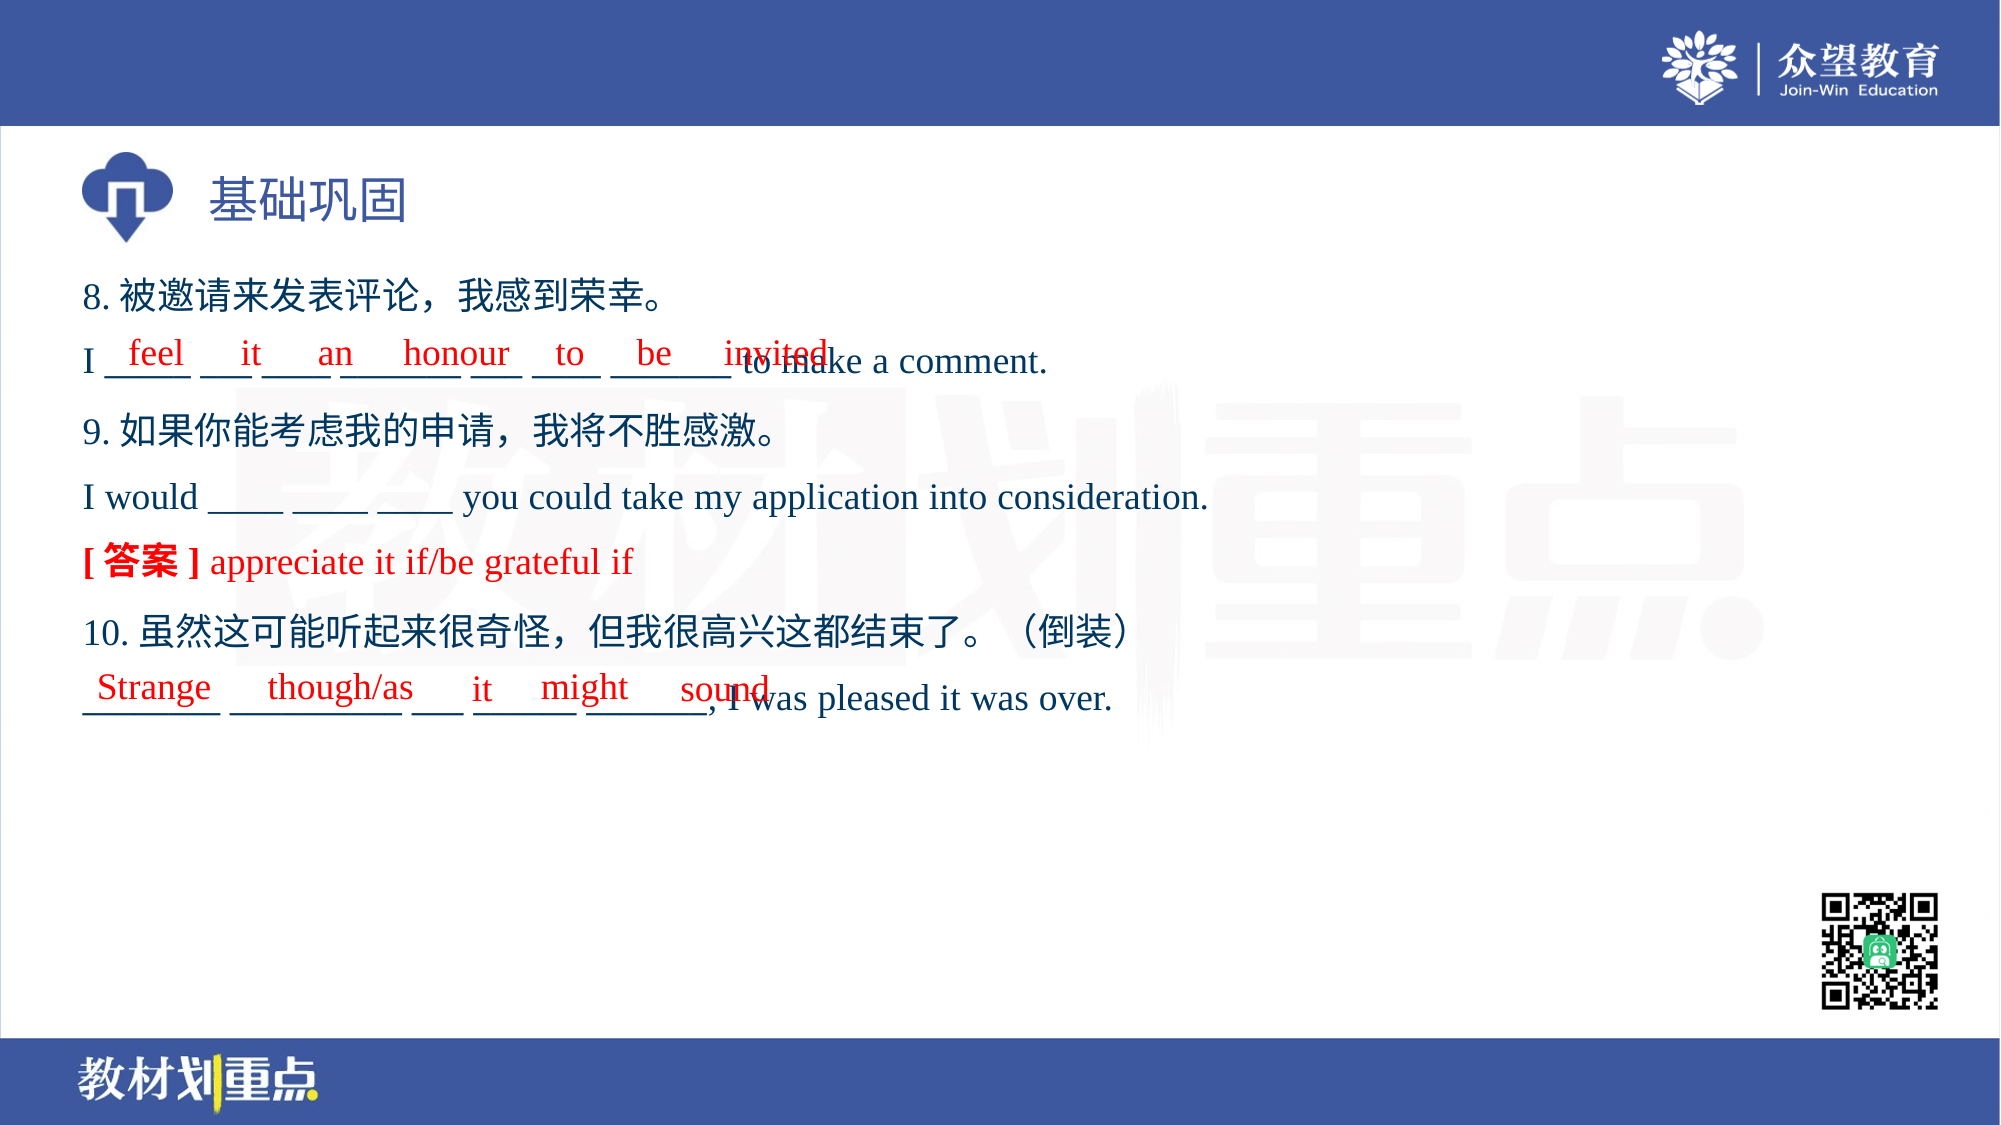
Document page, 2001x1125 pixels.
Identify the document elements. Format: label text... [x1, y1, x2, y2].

text_box 10.虽然这可能听起来很奇怪，但我很高兴这都结束了。（倒装） ________ __________ ___ ______ _______, I was pleased it was over. [82, 584, 1817, 711]
text_box an [304, 308, 367, 367]
text_box Strange [83, 642, 226, 701]
text_box invited [710, 308, 842, 367]
text_box honour [389, 308, 524, 367]
text_box might [527, 642, 642, 701]
text_box feel [114, 308, 199, 367]
text_box [答案] appreciate it if/be grateful if [82, 517, 1817, 575]
text_box though/as [254, 642, 428, 701]
text_box it [227, 308, 276, 367]
text_box 8.被邀请来发表评论，我感到荣幸。 I _____ ___ ____ _______ ___ ____ _______ to make a comment. [82, 247, 1817, 375]
text_box sound [666, 644, 784, 703]
picture [0, 0, 2000, 1125]
text_box to [541, 308, 599, 367]
text_box 9.如果你能考虑我的申请，我将不胜感激。 I would ____ ____ ____ you could take my application into consideration. [82, 383, 1817, 510]
text_box be [622, 308, 686, 367]
text_box it [458, 644, 507, 703]
